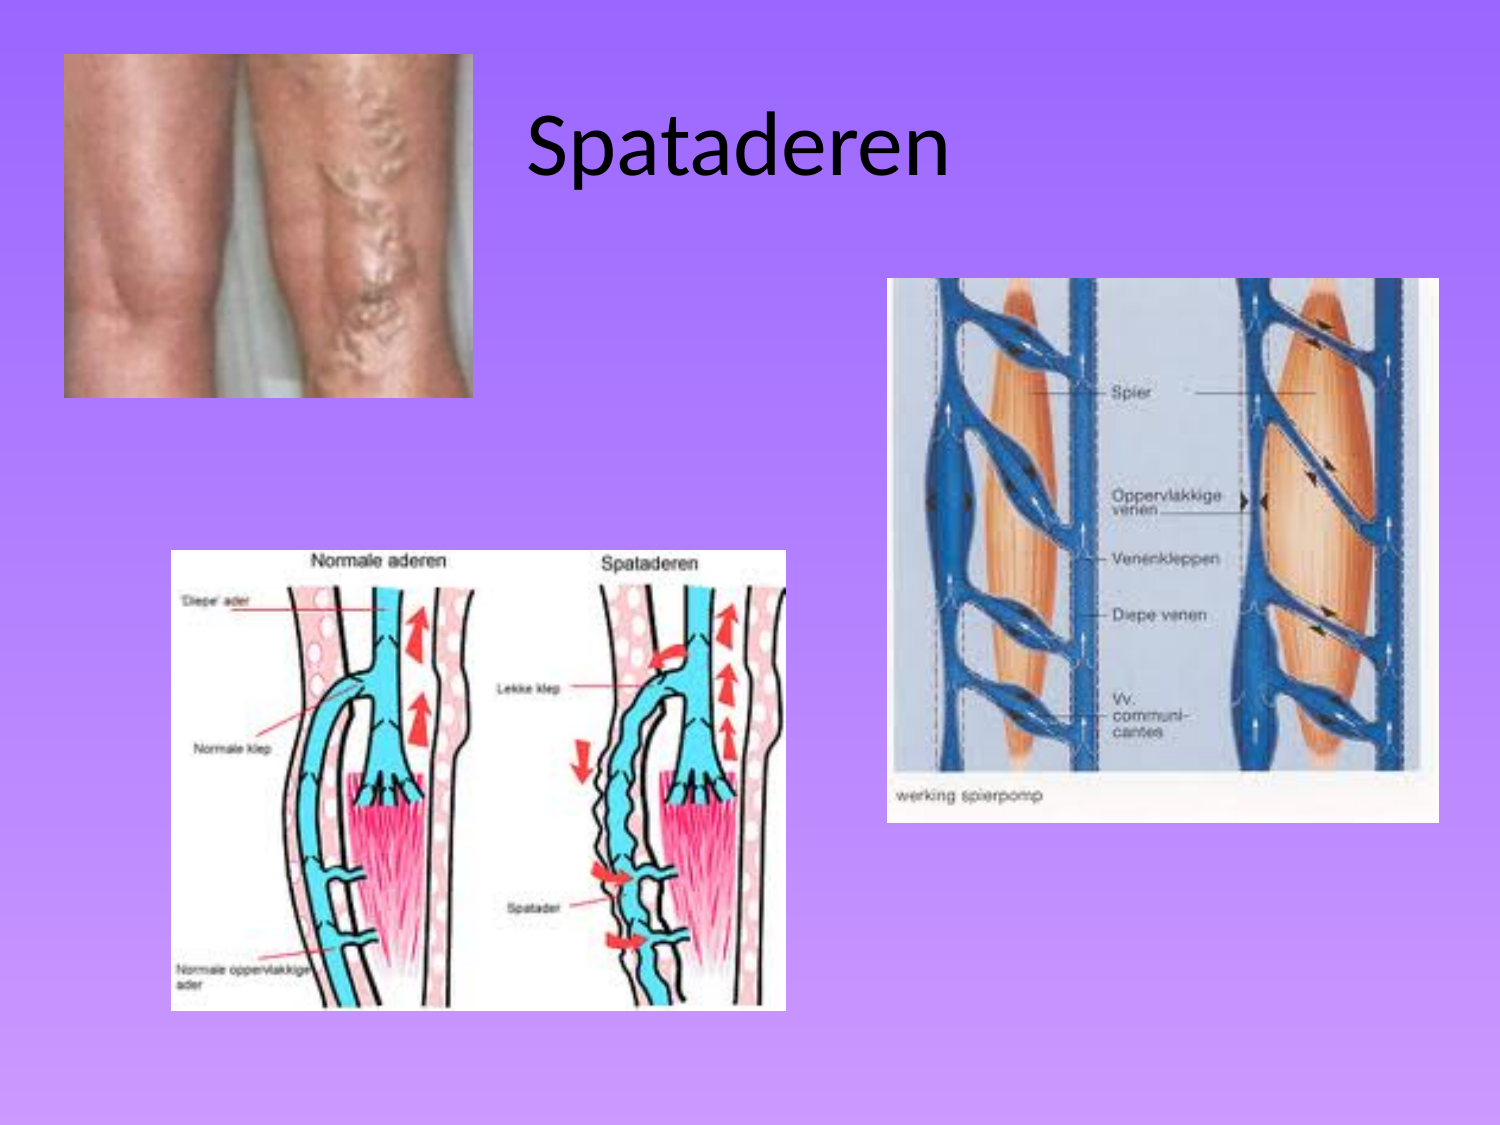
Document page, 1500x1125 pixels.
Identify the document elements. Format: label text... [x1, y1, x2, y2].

picture [170, 550, 786, 1011]
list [64, 54, 473, 398]
title Spataderen [75, 45, 1425, 233]
picture [887, 278, 1439, 823]
